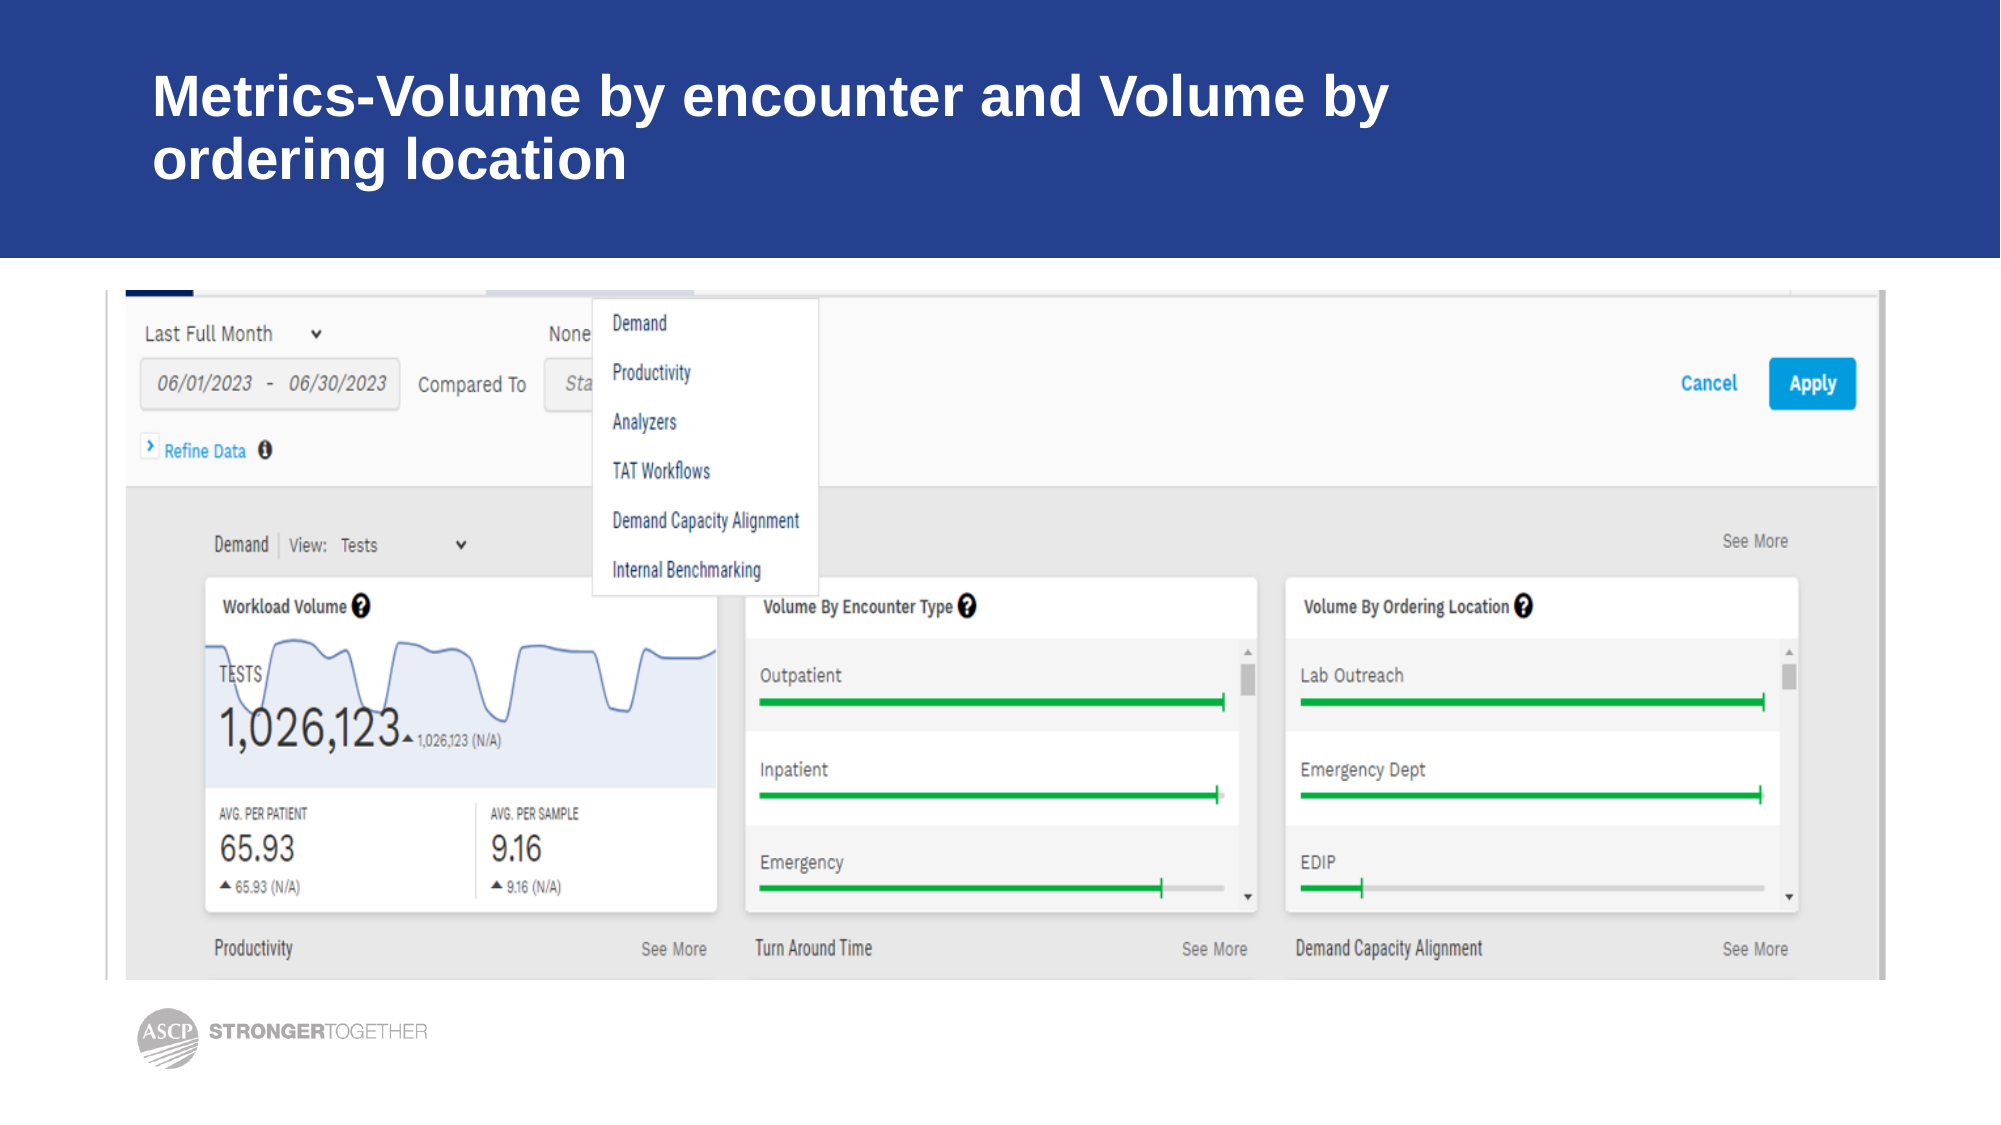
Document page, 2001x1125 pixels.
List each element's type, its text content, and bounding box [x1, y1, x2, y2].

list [105, 290, 1895, 980]
picture [137, 1008, 427, 1069]
title Metrics-Volume by encounter and Volume by ordering location [137, 20, 1863, 238]
